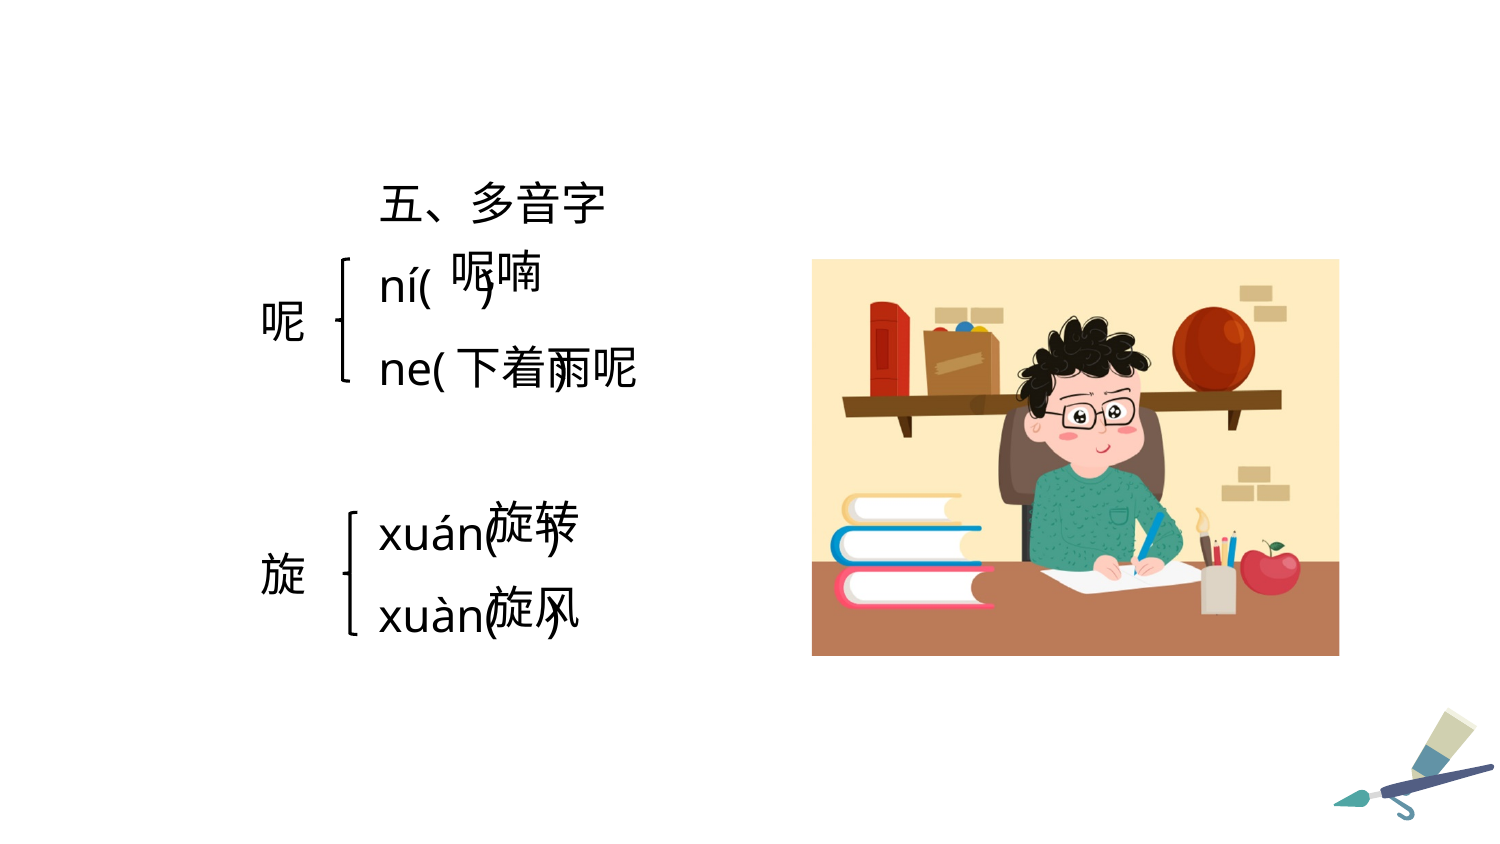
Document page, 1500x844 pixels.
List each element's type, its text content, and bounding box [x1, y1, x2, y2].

text_box [335, 258, 350, 382]
text_box 旋 [245, 538, 292, 608]
text_box 旋转 [473, 486, 596, 557]
text_box 旋风 [473, 571, 596, 641]
picture [811, 258, 1340, 656]
text_box [342, 511, 358, 636]
text_box 呢 [245, 284, 282, 355]
text_box 下着雨呢 [440, 331, 654, 401]
text_box 五、多音字 ní( ) ne( ) xuán( ) xuàn( ) [363, 139, 777, 650]
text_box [1358, 708, 1481, 844]
text_box 呢喃 [435, 235, 558, 306]
